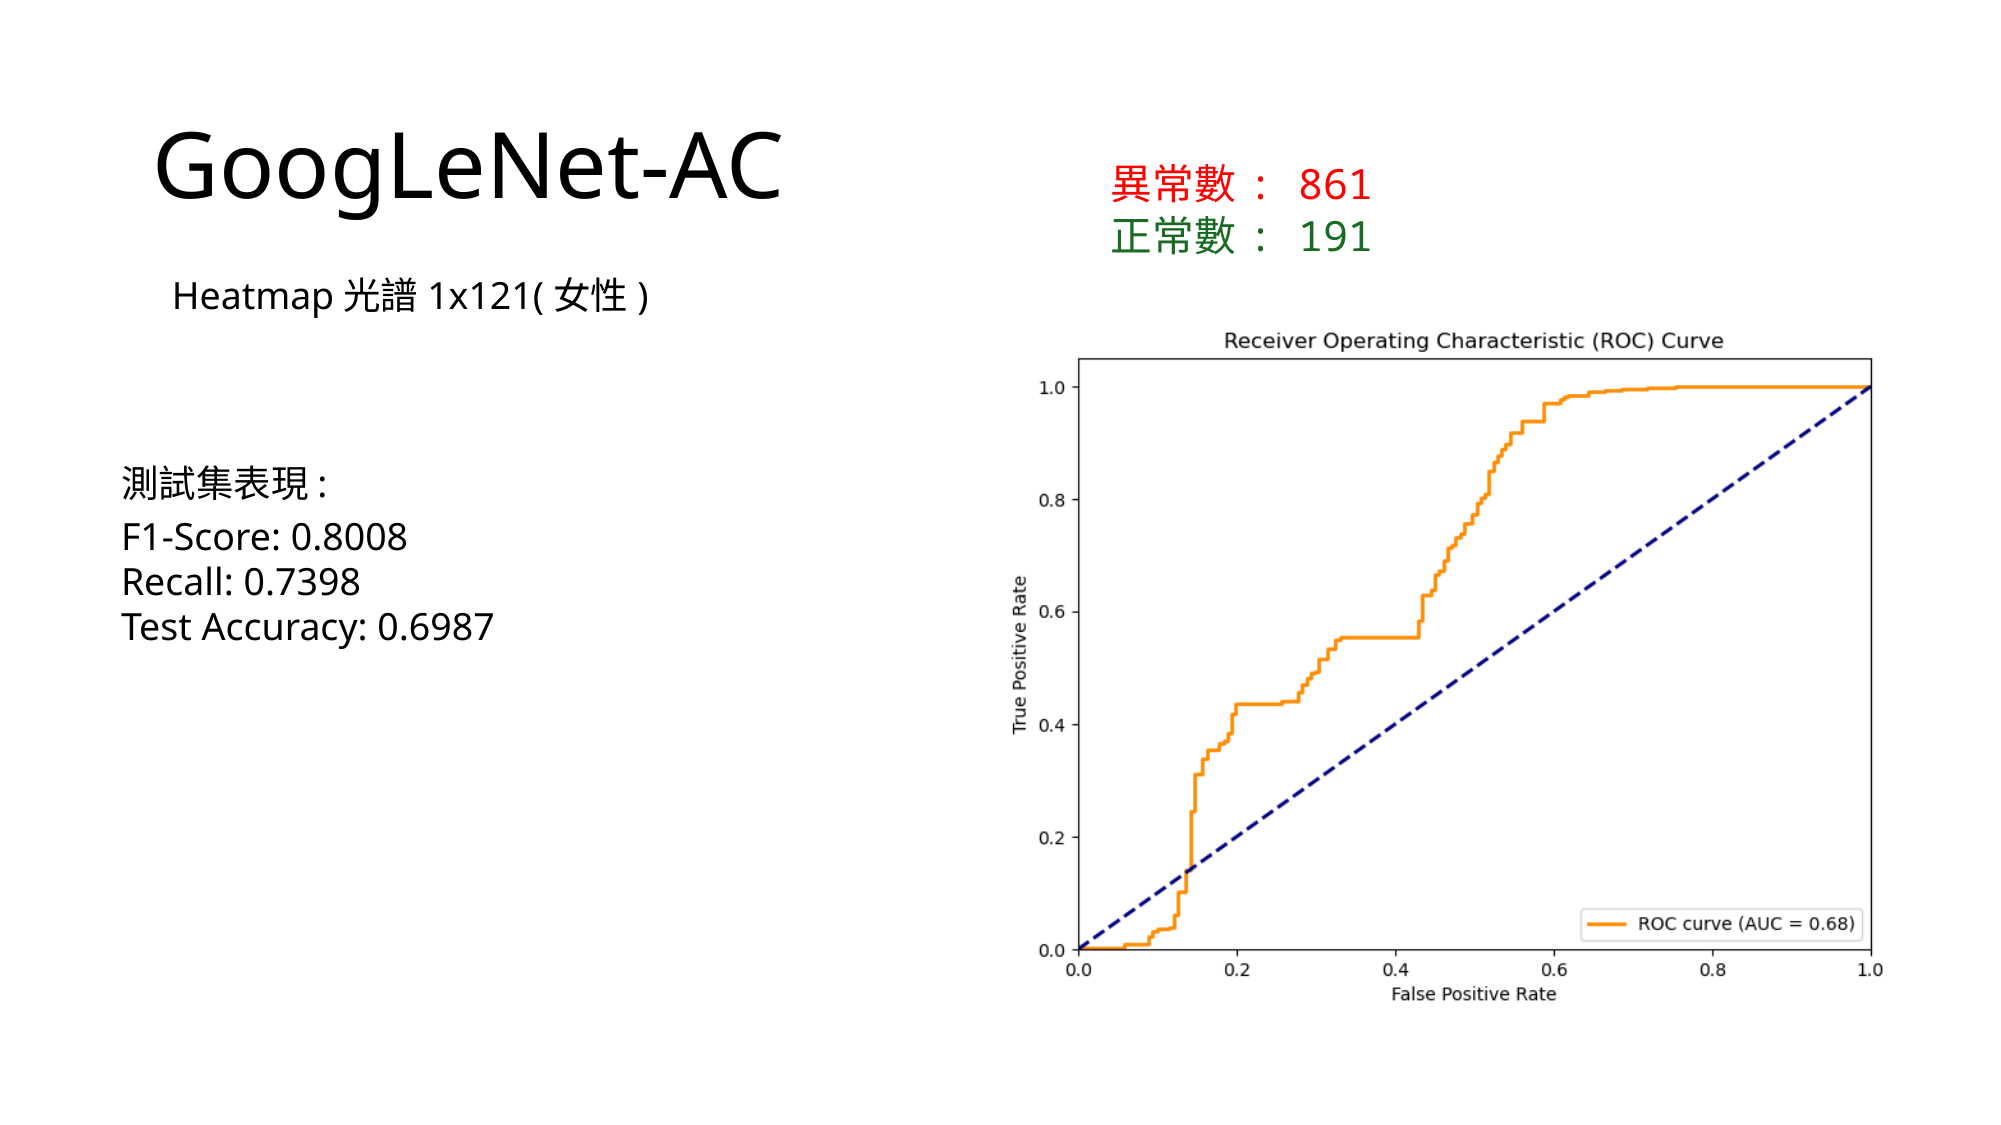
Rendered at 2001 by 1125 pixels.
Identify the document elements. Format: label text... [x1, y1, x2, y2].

table_header 異常數: 861 [1109, 150, 1540, 201]
text_box Heatmap光譜1x121(女性) [157, 264, 706, 324]
table_cell 正常數: 191 [1109, 201, 1540, 253]
text_box GoogLeNet-AC [137, 59, 1863, 278]
text_box F1-Score: 0.8008 Recall: 0.7398 Test Accuracy: 0.6987 [106, 505, 554, 656]
text_box 測試集表現: [106, 452, 375, 513]
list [999, 297, 1909, 1013]
